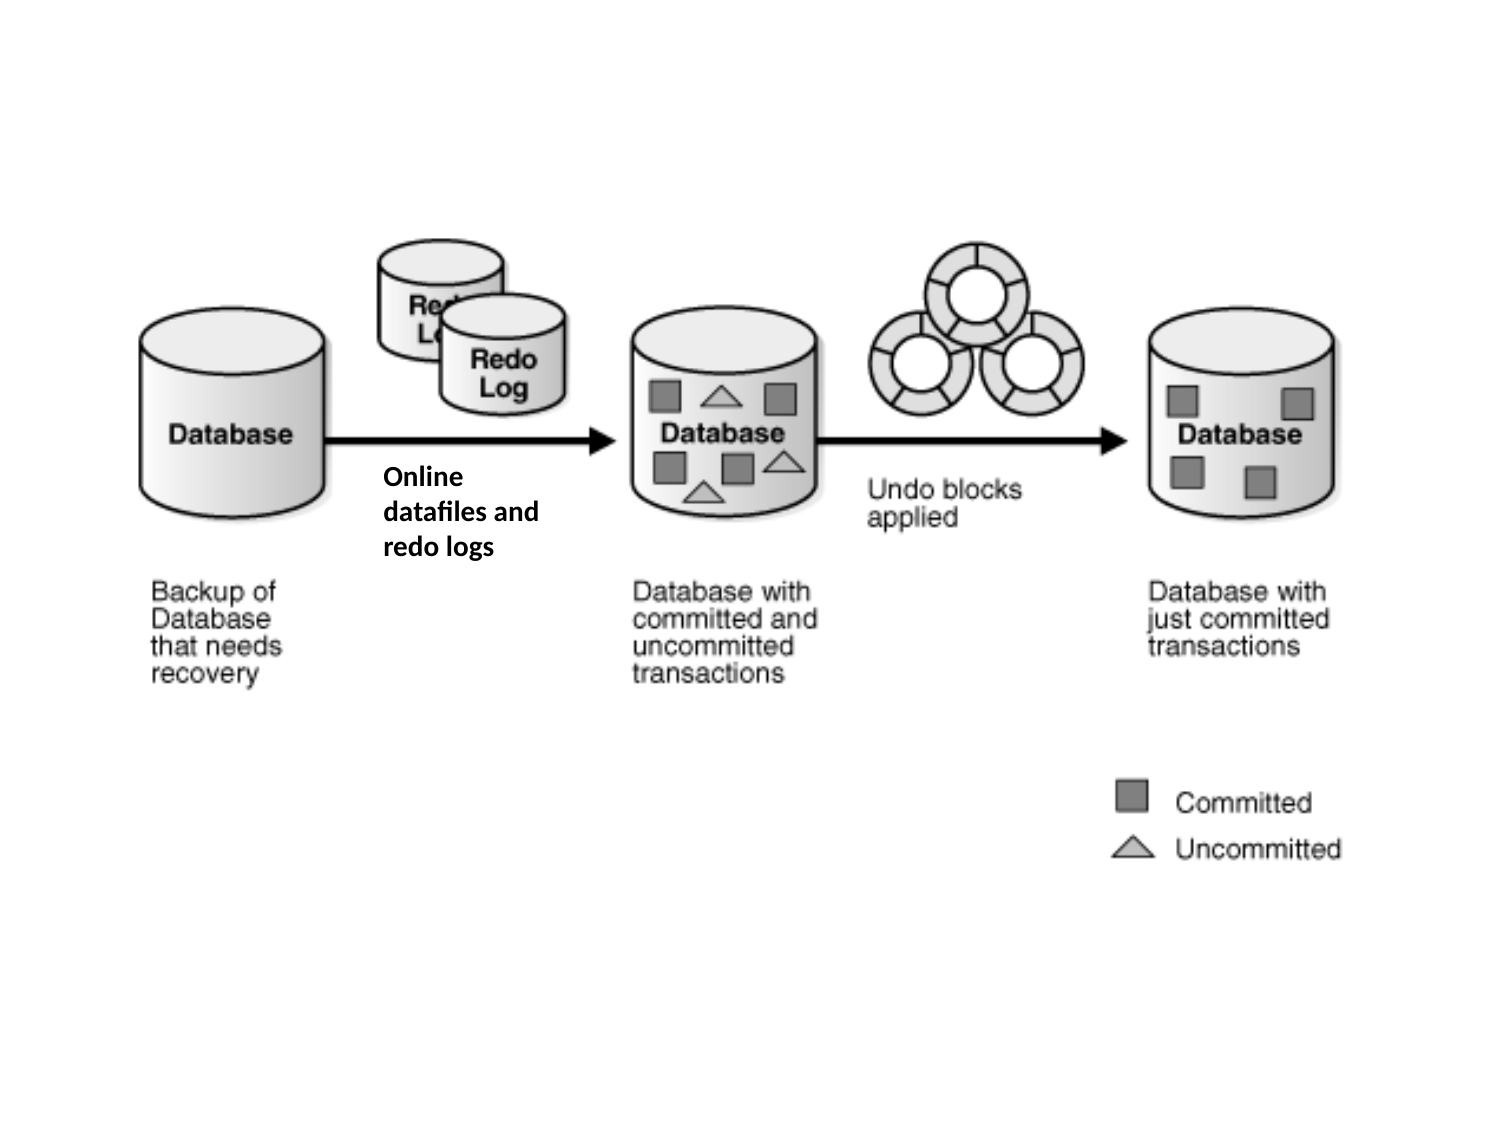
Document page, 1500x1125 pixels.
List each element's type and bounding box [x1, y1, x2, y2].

picture [137, 237, 1346, 868]
